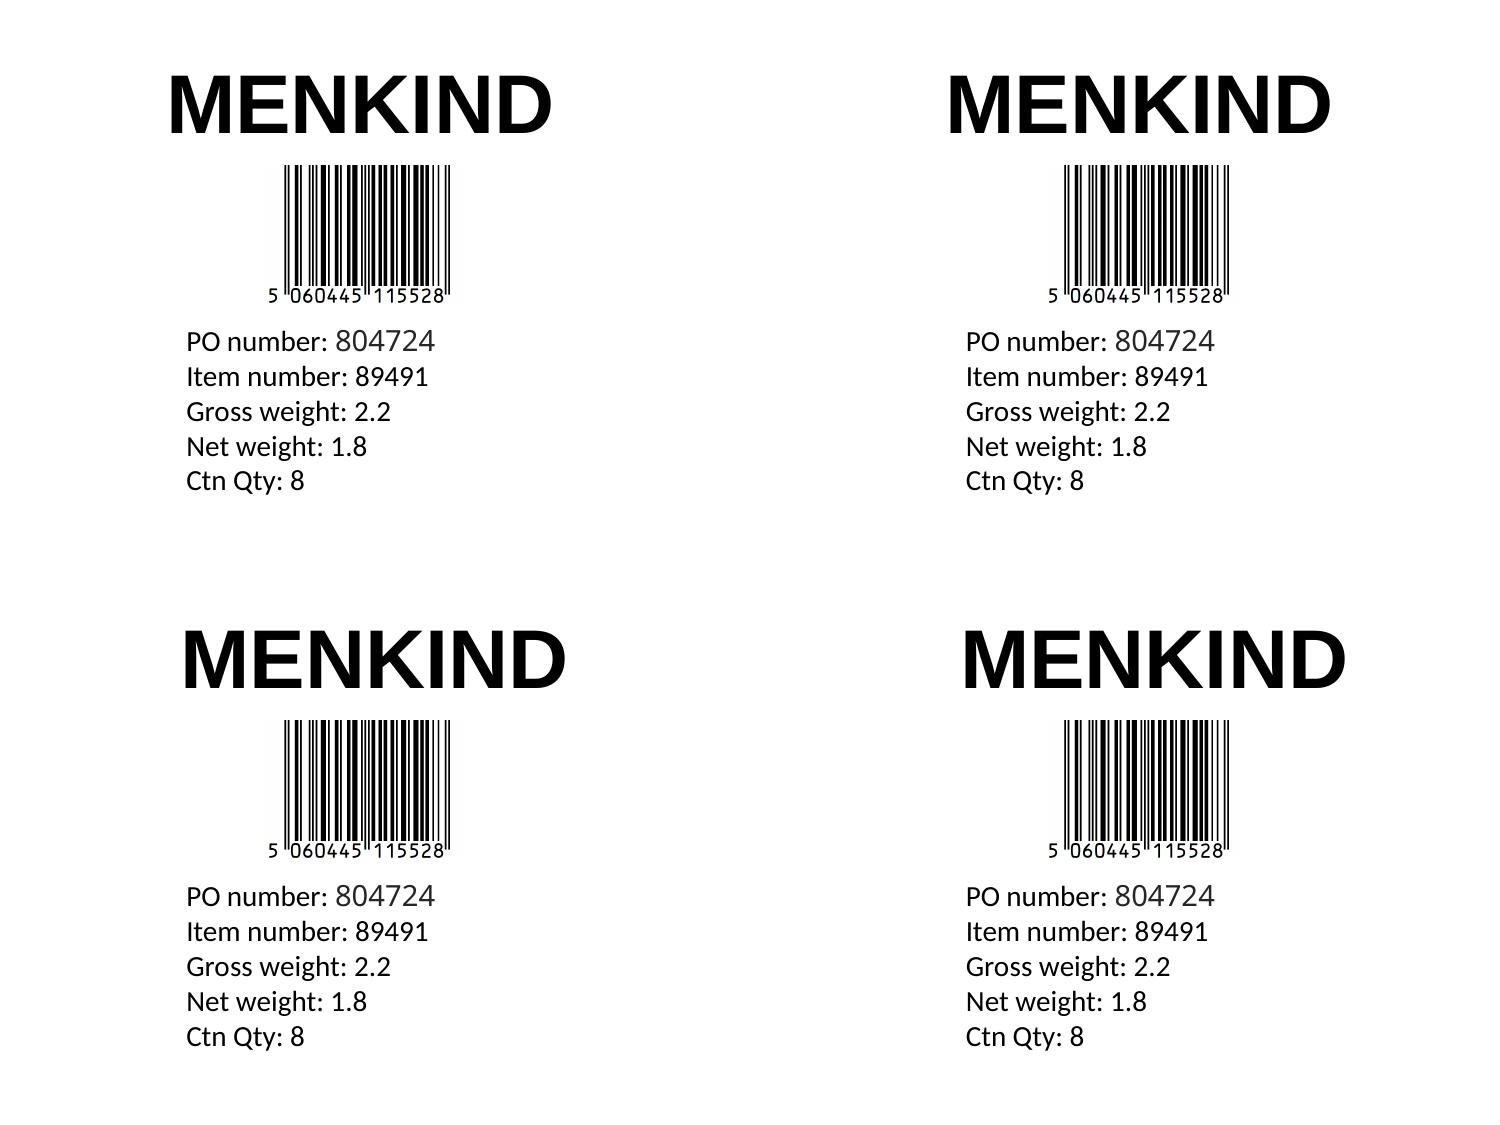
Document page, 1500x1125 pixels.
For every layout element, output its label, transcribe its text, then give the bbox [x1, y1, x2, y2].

text_box PO number: 804724 Item number: 89491 Gross weight: 2.2 Net weight: 1.8 Ctn Qty: 8 [171, 314, 576, 505]
text_box MENKIND [927, 42, 1353, 158]
text_box MENKIND [147, 597, 603, 713]
picture [265, 720, 462, 858]
picture [1045, 720, 1242, 858]
text_box PO number: 804724 Item number: 89491 Gross weight: 2.2 Net weight: 1.8 Ctn Qty: 8 [171, 869, 550, 1060]
text_box PO number: 804724 Item number: 89491 Gross weight: 2.2 Net weight: 1.8 Ctn Qty: 8 [950, 869, 1329, 1060]
text_box PO number: 804724 Item number: 89491 Gross weight: 2.2 Net weight: 1.8 Ctn Qty: 8 [950, 314, 1355, 505]
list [265, 165, 462, 303]
text_box MENKIND [927, 597, 1382, 713]
text_box MENKIND [147, 42, 573, 158]
picture [1045, 165, 1242, 303]
